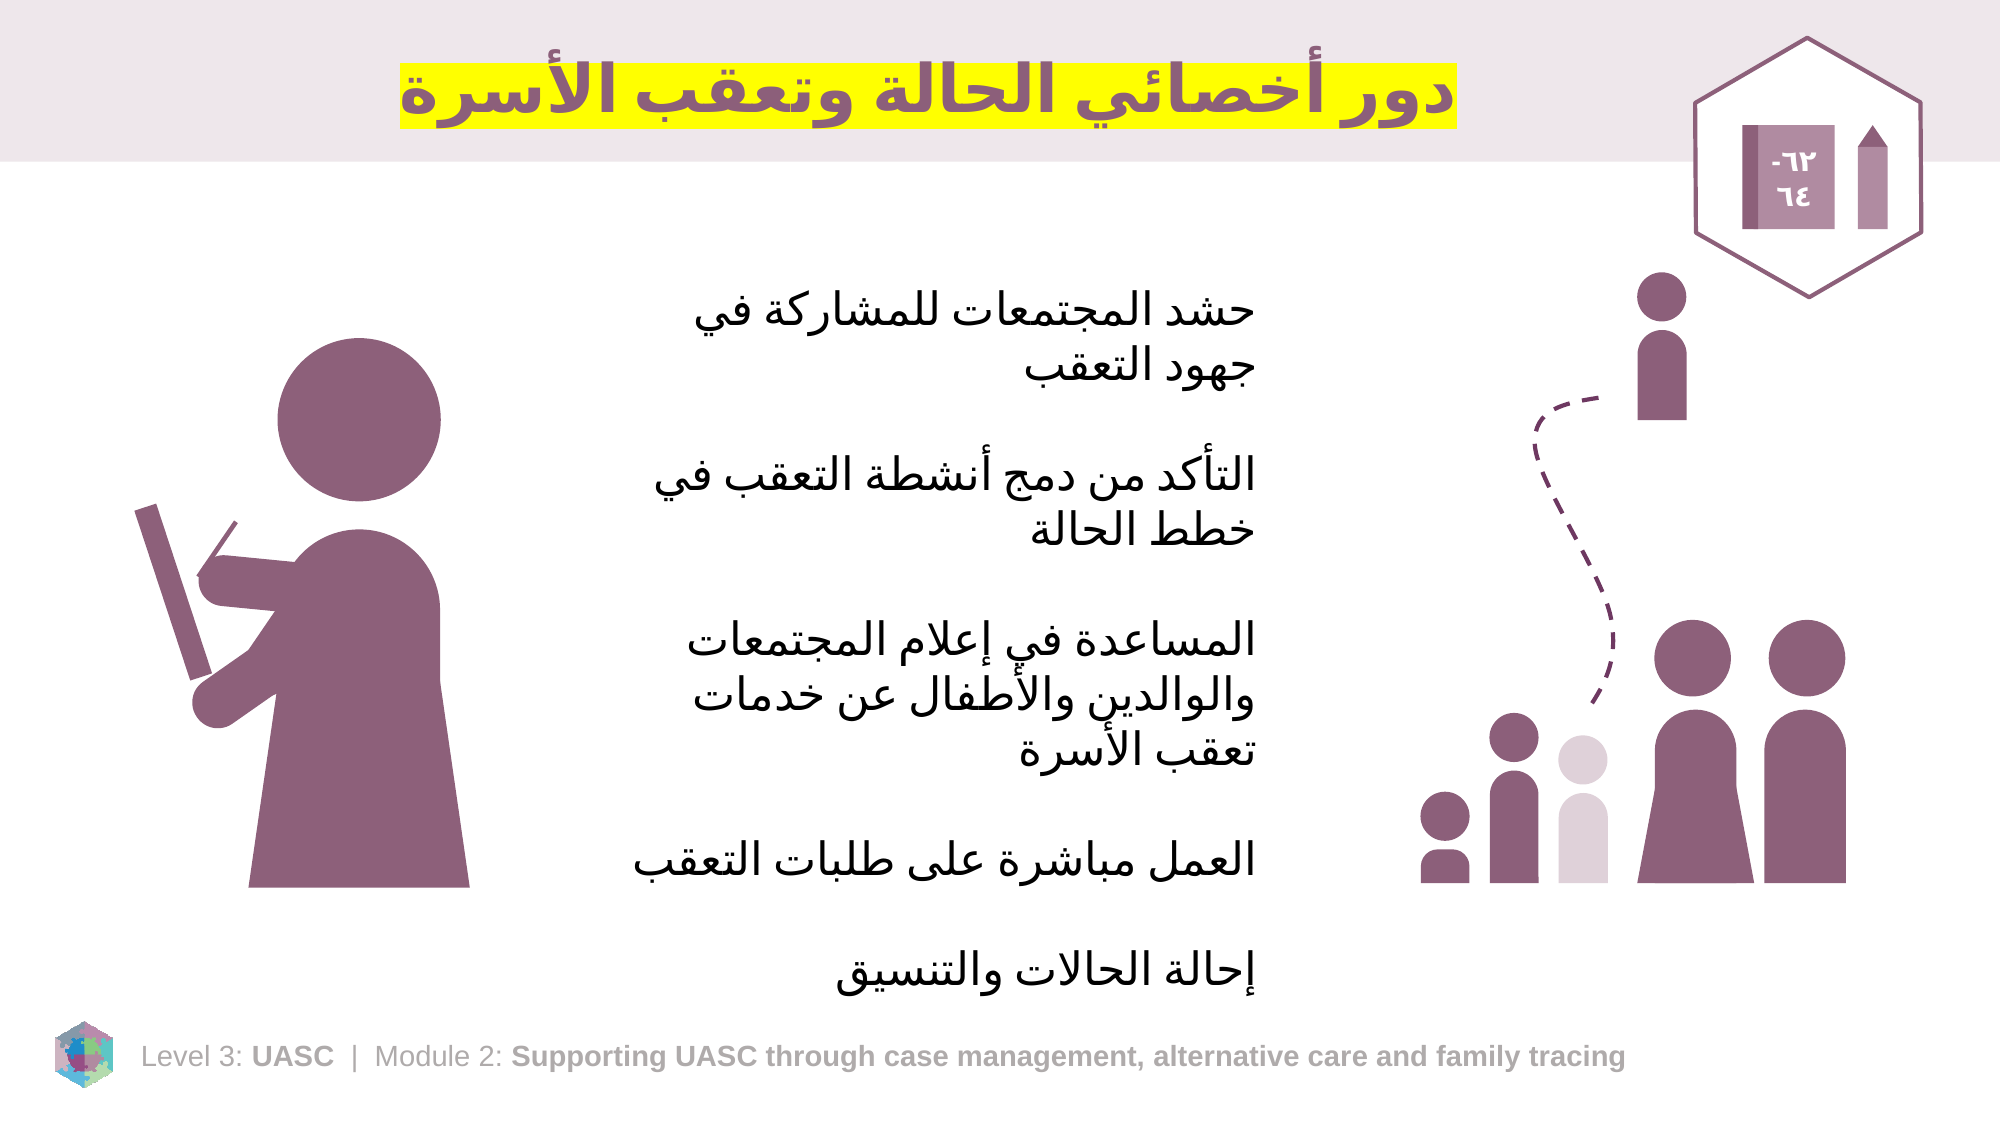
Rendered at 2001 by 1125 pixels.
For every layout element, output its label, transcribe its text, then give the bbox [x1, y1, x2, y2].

text_box [1532, 395, 1614, 618]
picture [55, 1021, 113, 1088]
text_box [1677, 55, 1939, 281]
title دور أخصائي الحالة وتعقب الأسرة [137, 19, 1720, 163]
text_box حشد المجتمعات للمشاركة في جهود التعقب التأكد من دمج أنشطة التعقب في خطط الحالة المساعدة في إعلام المجتمعات والوالدين والأطفال عن خدمات تعقب الأسرة العمل مباشرة على طلبات التعقب إحالة الحالات والتنسيق [607, 272, 1273, 1002]
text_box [1420, 619, 1847, 884]
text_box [1636, 272, 1687, 421]
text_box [161, 337, 470, 888]
